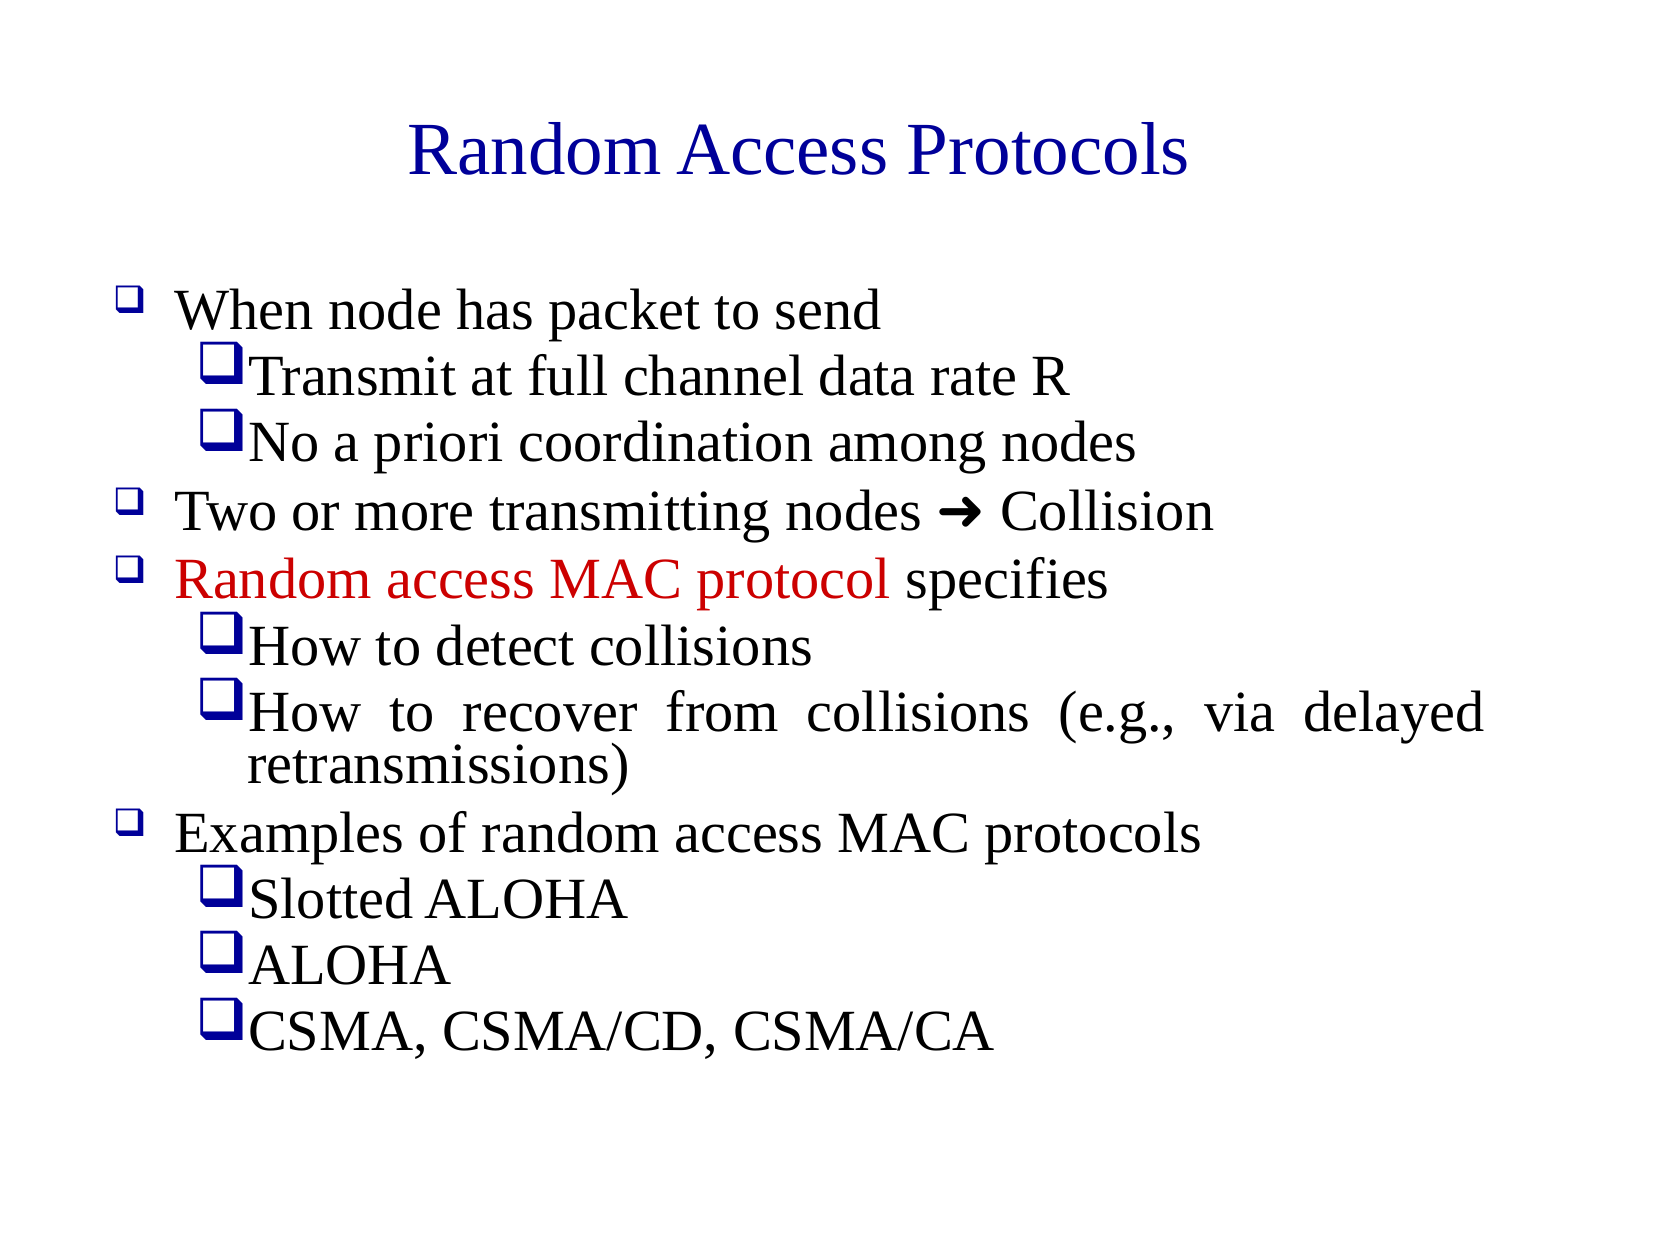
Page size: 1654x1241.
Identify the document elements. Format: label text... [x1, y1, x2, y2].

text_box When node has packet to send Transmit at full channel data rate R No a priori coordination among nodes Two or more transmitting nodes ➜ Collision Random access MAC protocol specifies How to detect collisions How to recover from collisions (e.g., via delayed retransmissions) Examples of random access MAC protocols Slotted ALOHA ALOHA CSMA, CSMA/CD, CSMA/CA [96, 279, 1502, 1120]
text_box Random Access Protocols [96, 41, 1502, 248]
